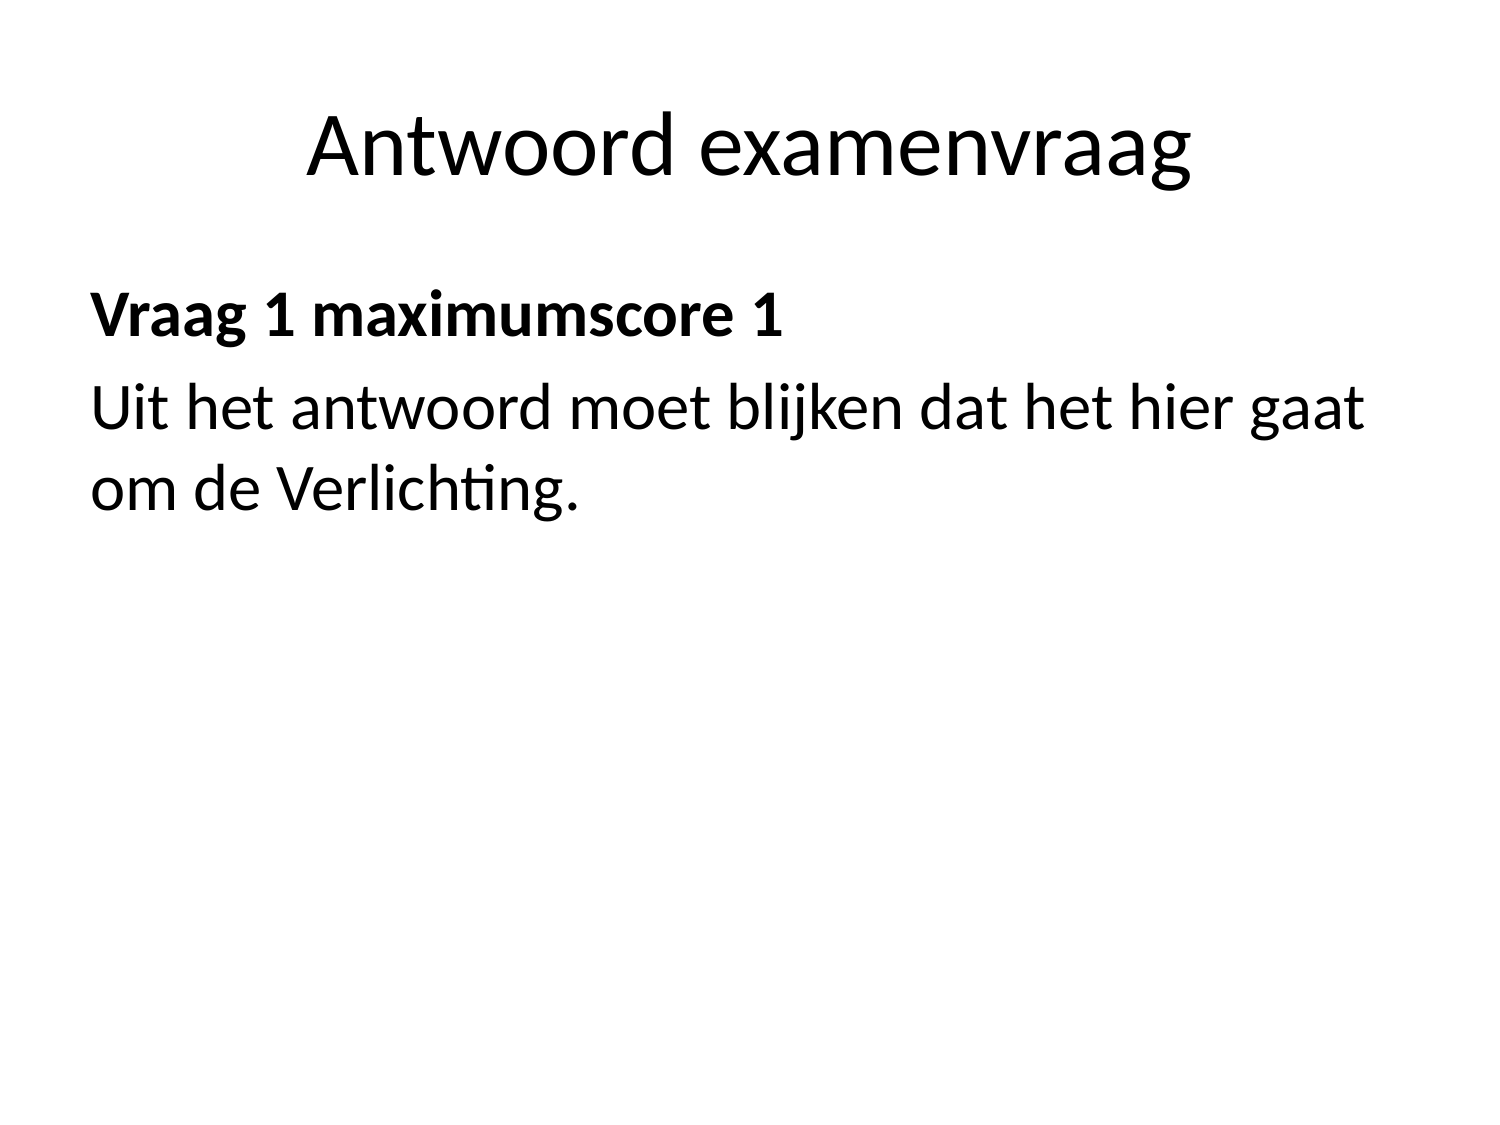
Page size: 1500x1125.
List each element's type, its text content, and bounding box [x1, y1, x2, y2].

list Vraag 1 maximumscore 1 Uit het antwoord moet blijken dat het hier gaat om de Verlichting. [75, 262, 1425, 1005]
title Antwoord examenvraag [75, 45, 1425, 233]
